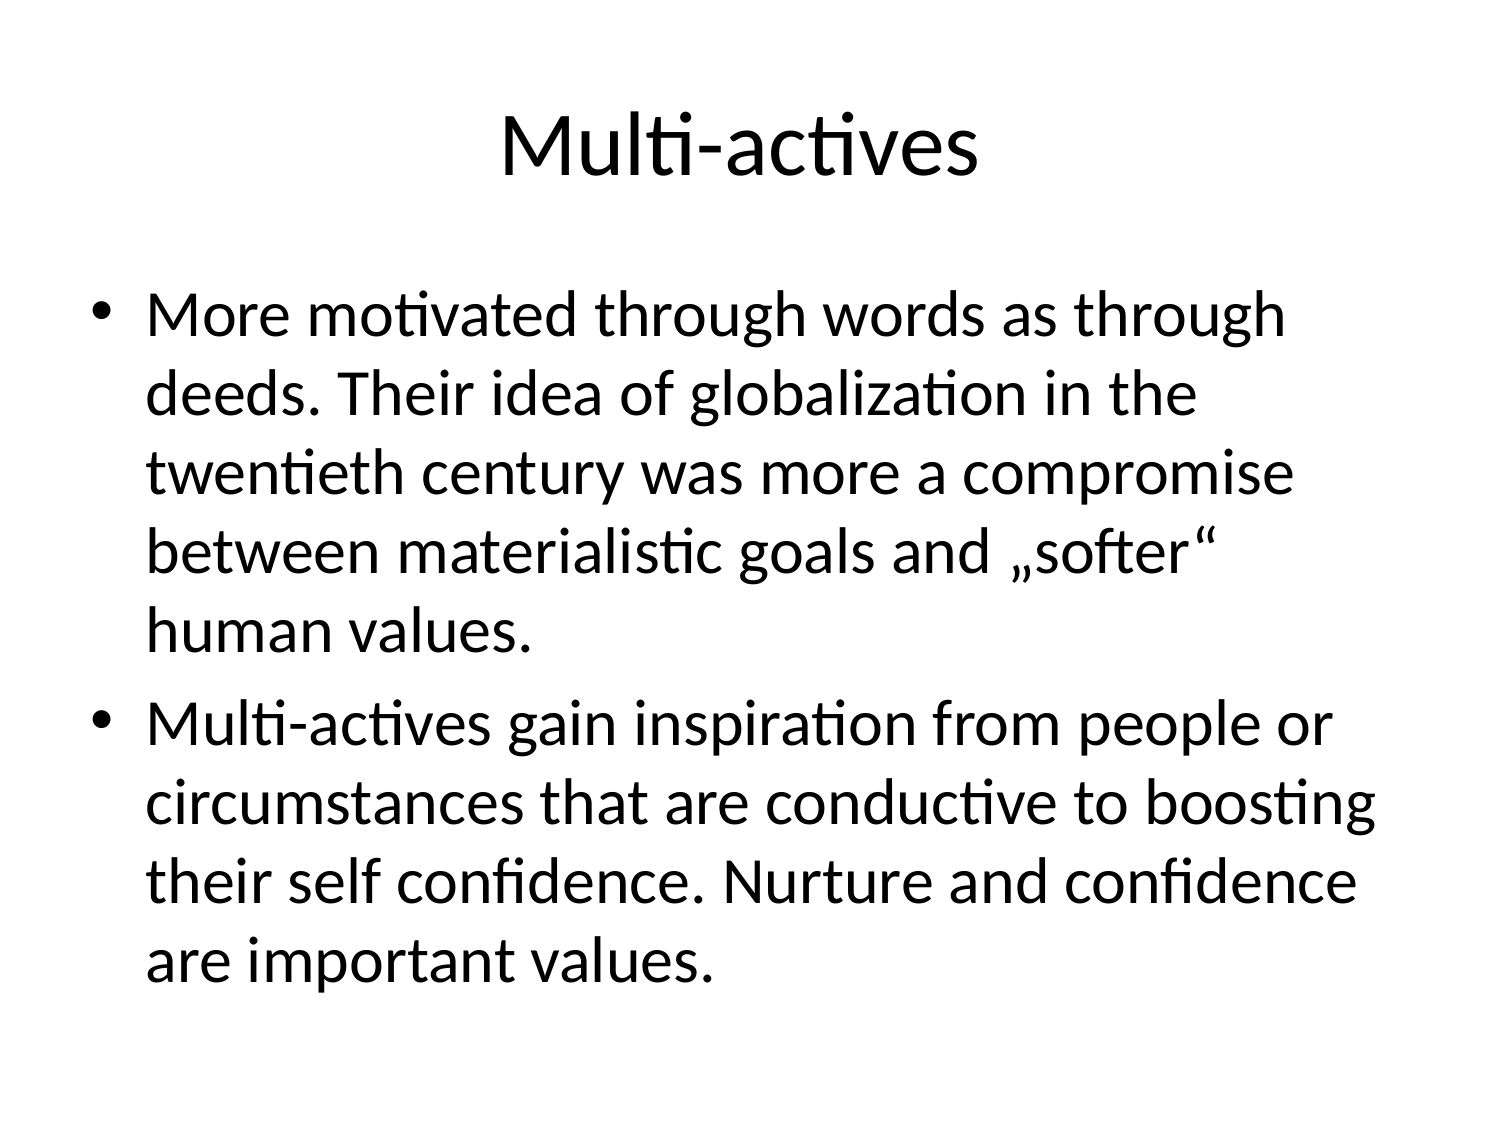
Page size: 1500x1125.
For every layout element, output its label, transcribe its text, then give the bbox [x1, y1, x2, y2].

title Multi-actives [75, 45, 1425, 233]
list More motivated through words as through deeds. Their idea of globalization in the twentieth century was more a compromise between materialistic goals and „softer“ human values. Multi-actives gain inspiration from people or circumstances that are conductive to boosting their self confidence. Nurture and confidence are important values. [75, 262, 1425, 1005]
